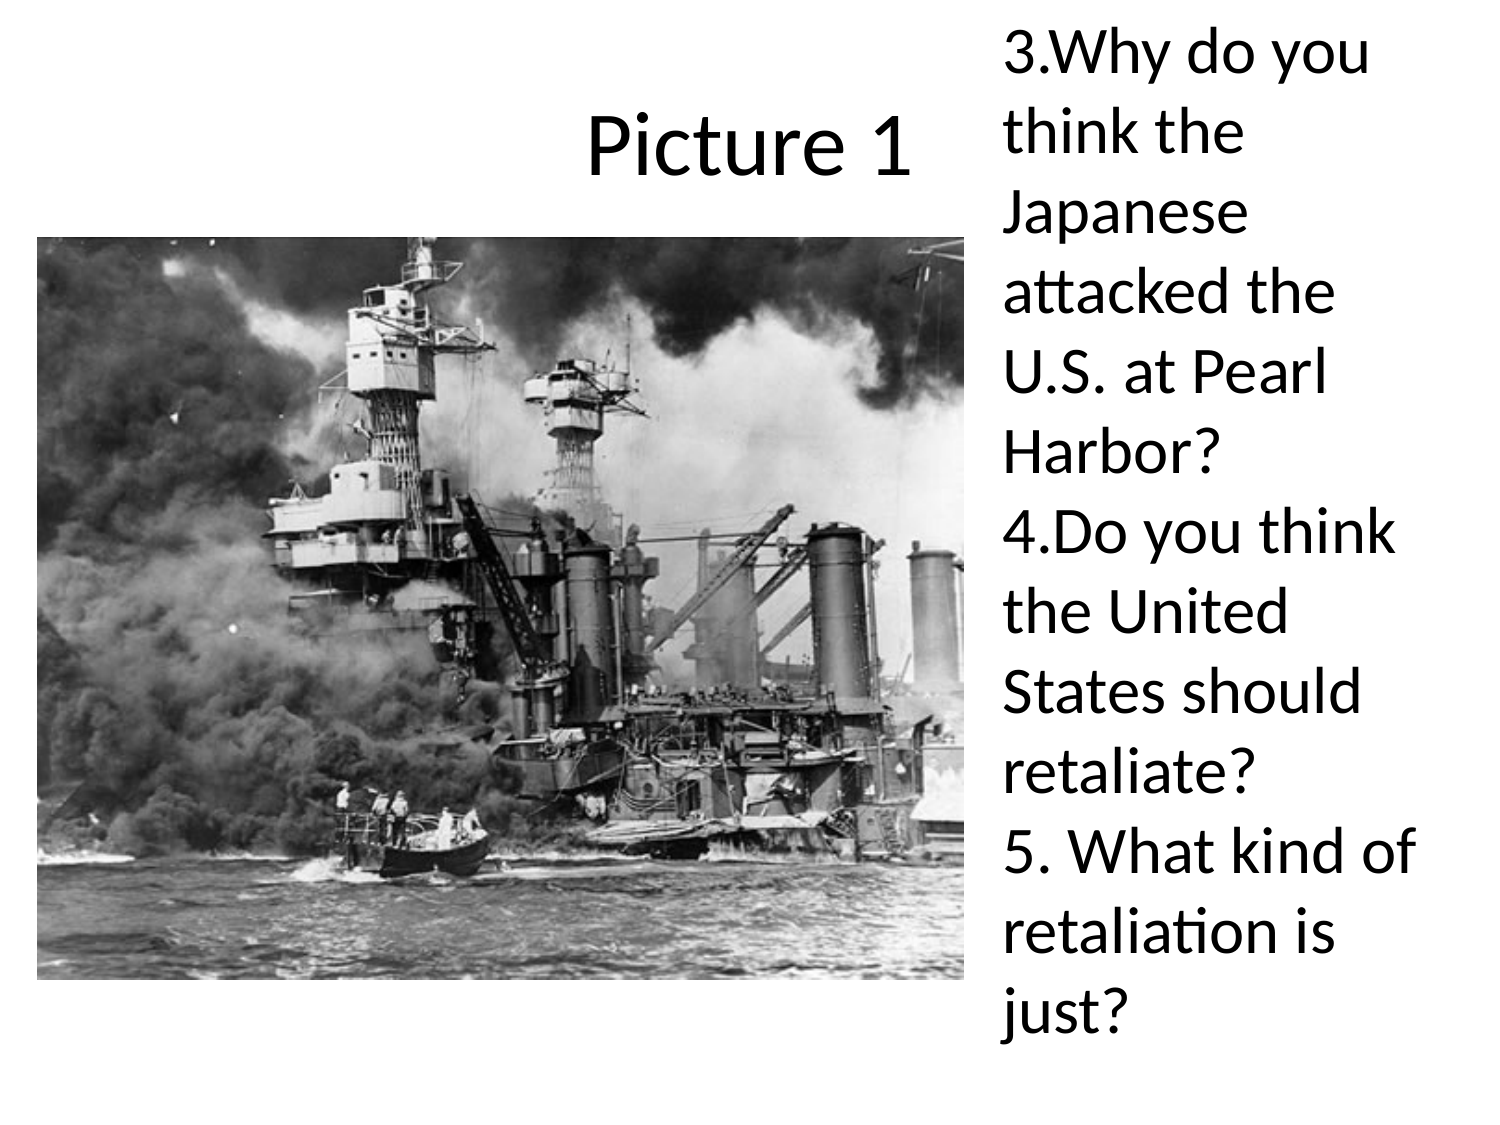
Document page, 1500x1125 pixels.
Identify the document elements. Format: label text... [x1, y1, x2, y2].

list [37, 237, 964, 981]
title Picture 1 [75, 45, 987, 233]
text_box 3.Why do you think the Japanese attacked the U.S. at Pearl Harbor? 4.Do you think the United States should retaliate? 5. What kind of retaliation is just? [987, 0, 1438, 1125]
